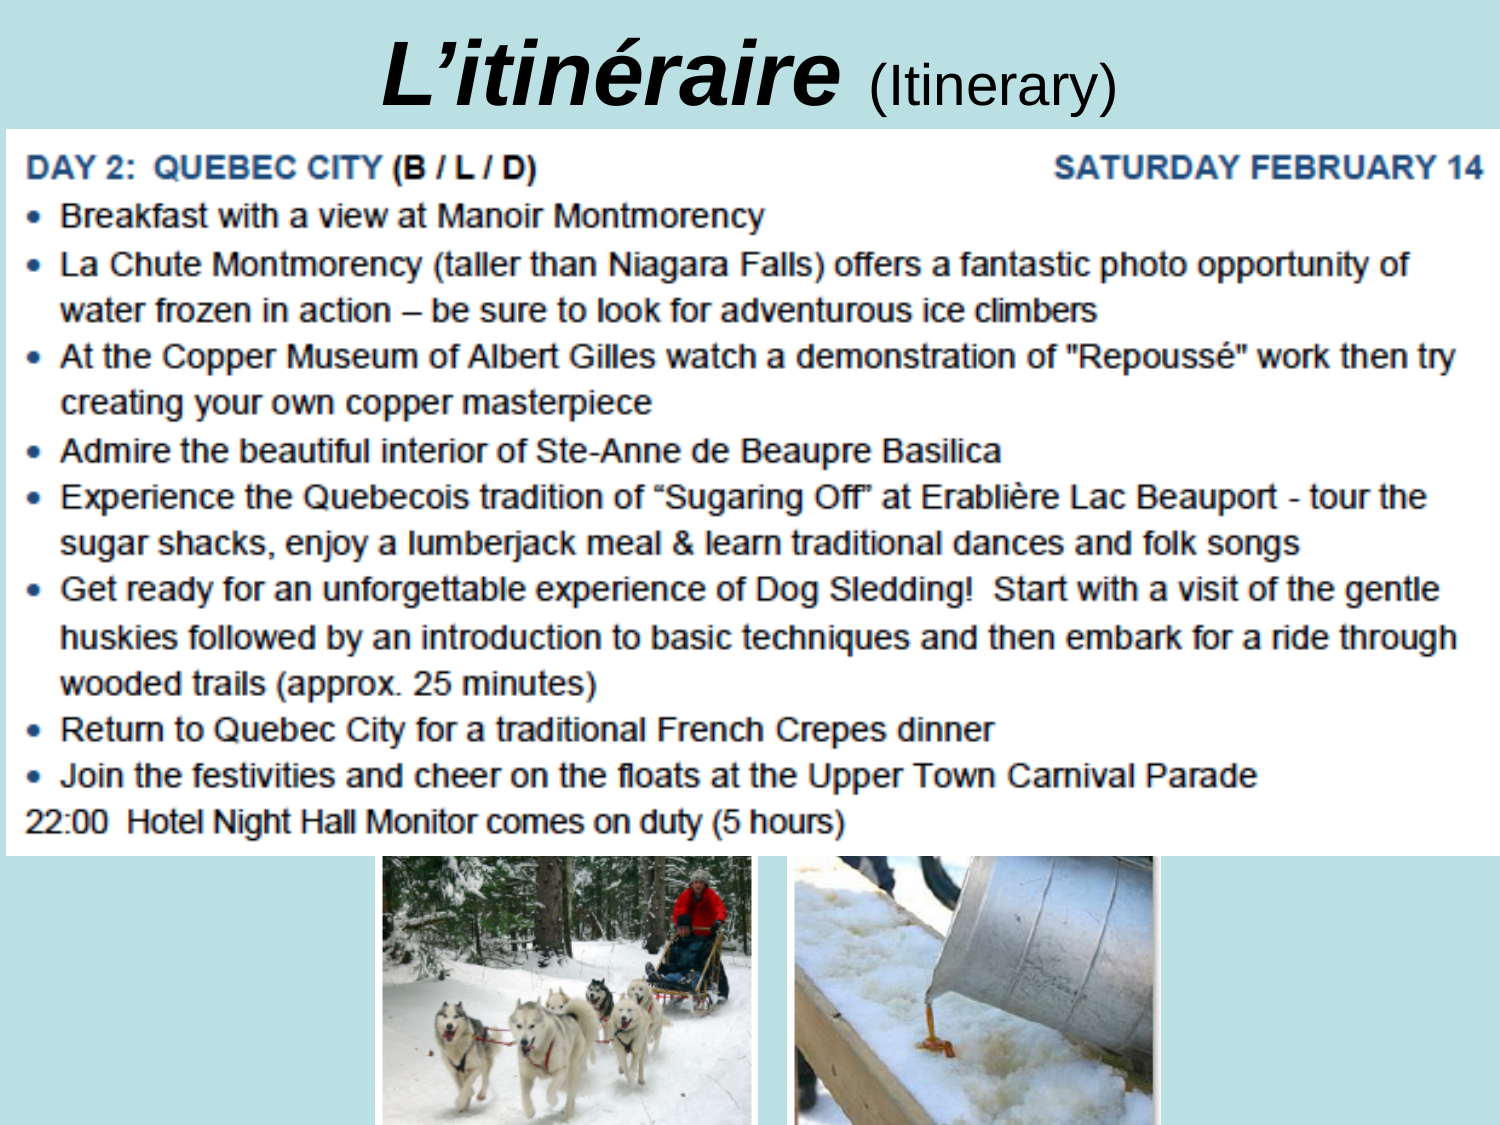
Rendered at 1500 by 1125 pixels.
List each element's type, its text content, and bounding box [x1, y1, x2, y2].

title L’itinéraire (Itinerary) [74, 0, 1426, 128]
picture [6, 129, 1500, 1125]
